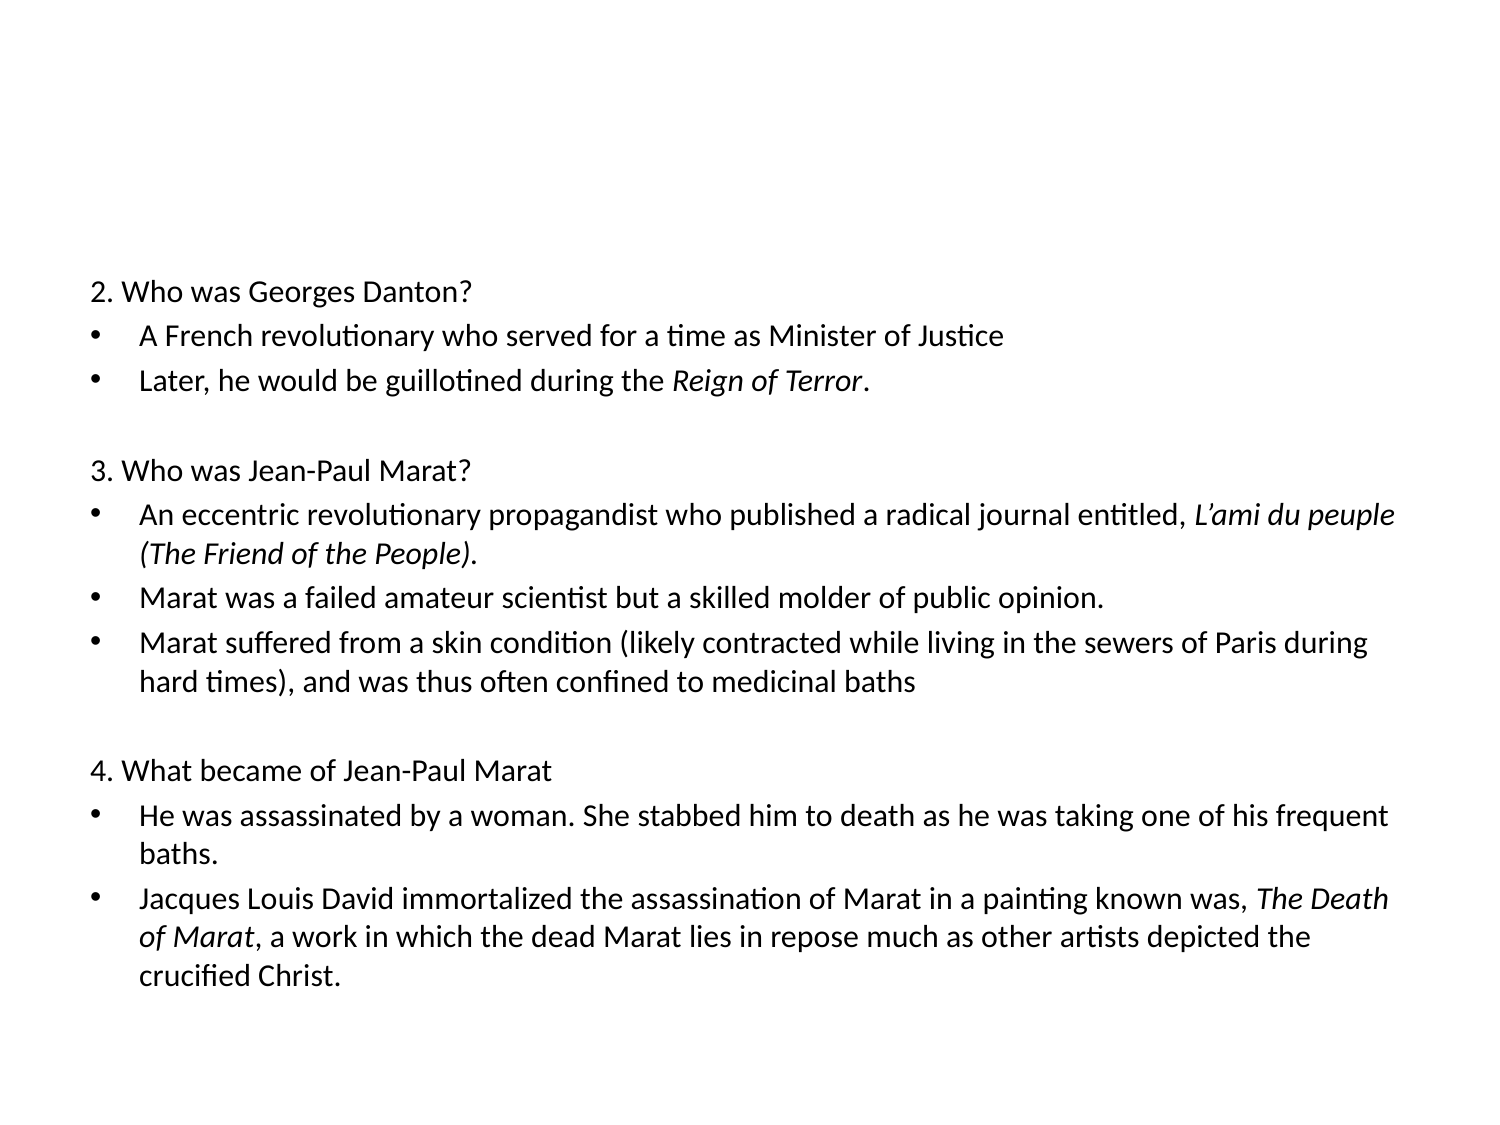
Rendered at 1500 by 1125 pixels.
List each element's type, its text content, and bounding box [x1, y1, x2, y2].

list 2. Who was Georges Danton? A French revolutionary who served for a time as Minister of Justice Later, he would be guillotined during the Reign of Terror. 3. Who was Jean-Paul Marat? An eccentric revolutionary propagandist who published a radical journal entitled, L’ami du peuple (The Friend of the People). Marat was a failed amateur scientist but a skilled molder of public opinion. Marat suffered from a skin condition (likely contracted while living in the sewers of Paris during hard times), and was thus often confined to medicinal baths 4. What became of Jean-Paul Marat He was assassinated by a woman. She stabbed him to death as he was taking one of his frequent baths. Jacques Louis David immortalized the assassination of Marat in a painting known was, The Death of Marat, a work in which the dead Marat lies in repose much as other artists depicted the crucified Christ. [75, 262, 1425, 1005]
